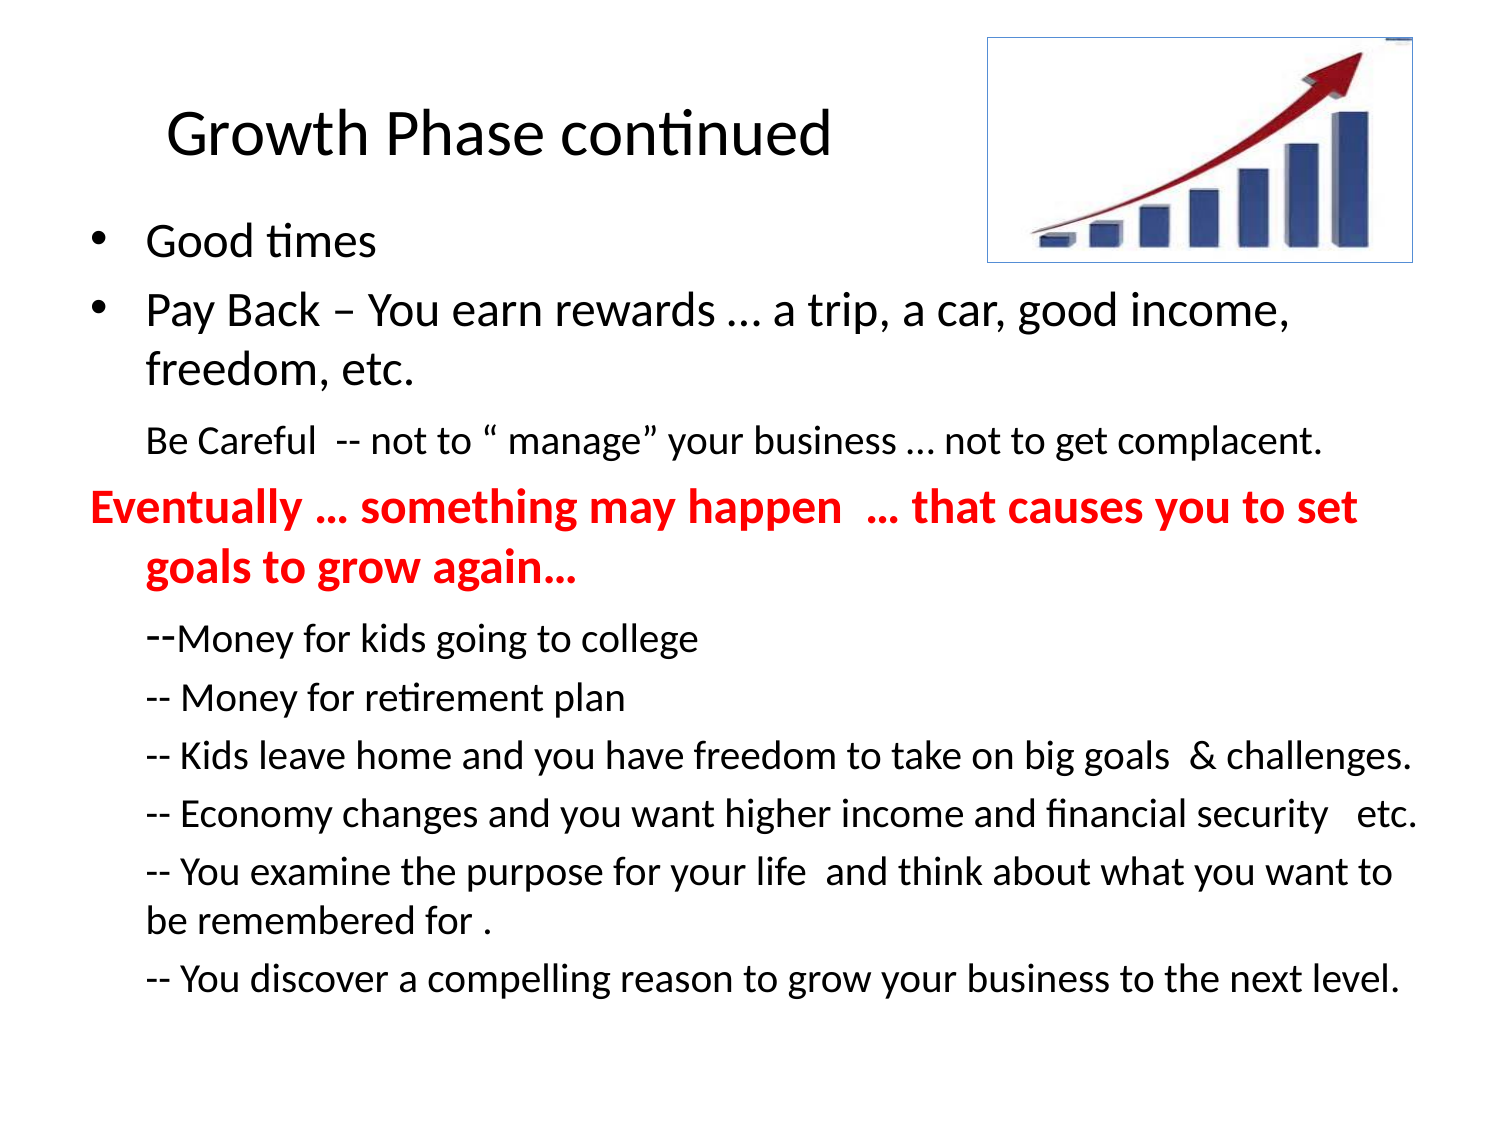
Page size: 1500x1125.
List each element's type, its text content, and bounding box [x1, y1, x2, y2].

picture [987, 37, 1413, 263]
title Growth Phase continued [75, 45, 925, 200]
list Good times Pay Back – You earn rewards … a trip, a car, good income, freedom, etc. Be Careful -- not to “ manage” your business … not to get complacent. Eventually … something may happen … that causes you to set goals to grow again… --Money for kids going to college -- Money for retirement plan -- Kids leave home and you have freedom to take on big goals & challenges. -- Economy changes and you want higher income and financial security etc. -- You examine the purpose for your life and think about what you want to be remembered for . -- You discover a compelling reason to grow your business to the next level. [75, 200, 1450, 1075]
